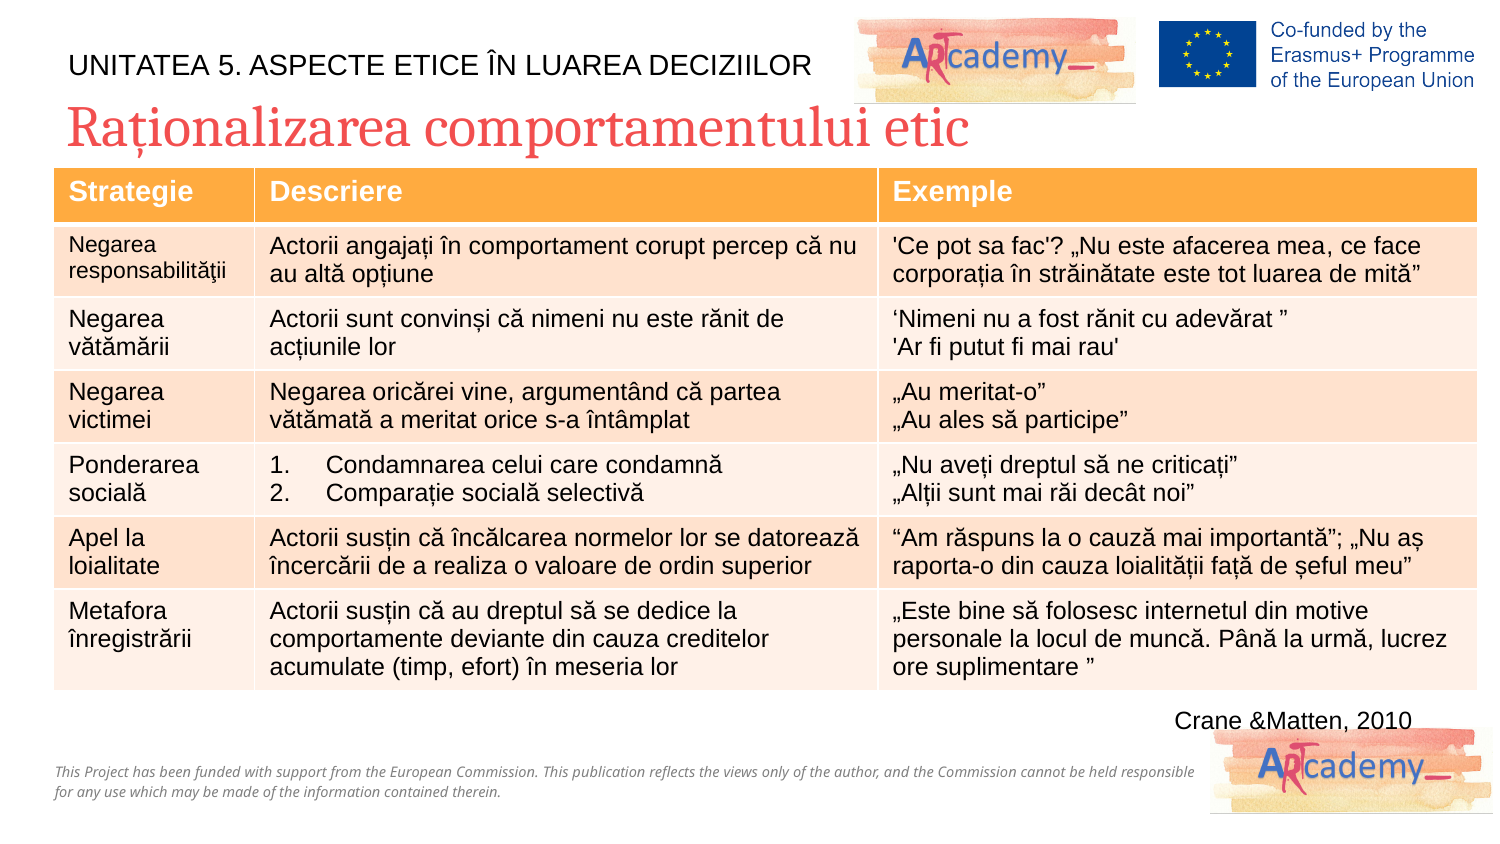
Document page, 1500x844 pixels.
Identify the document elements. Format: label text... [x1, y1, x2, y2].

table_cell Metafora înregistrării [54, 590, 254, 690]
picture [854, 0, 1137, 134]
text_box UNITATEA 5. ASPECTE ETICE ÎN LUAREA DECIZIILOR [53, 39, 849, 89]
text_box This Project has been funded with support from the European Commission. This publication reflects the views only of the author, and the Commission cannot be held responsible for any use which may be made of the information contained therein. [39, 754, 1205, 799]
text_box Crane &Matten, 2010 [1159, 697, 1429, 743]
table_header Exemple [879, 168, 1477, 222]
table_cell Negarea responsabilităţii [54, 227, 254, 296]
table_cell Actorii susțin că au dreptul să se dedice la comportamente deviante din cauza creditelor acumulate (timp, efort) în meseria lor [255, 590, 877, 690]
table_cell Actorii sunt convinși că nimeni nu este rănit de acțiunile lor [255, 298, 877, 369]
table_cell Apel la loialitate [54, 517, 254, 588]
table_cell Condamnarea celui care condamnă Comparație socială selectivă [255, 444, 877, 515]
table_cell „Nu aveți dreptul să ne criticați” „Alții sunt mai răi decât noi” [879, 444, 1477, 515]
table_cell „Este bine să folosesc internetul din motive personale la locul de muncă. Până la urmă, lucrez ore suplimentare ” [879, 590, 1477, 690]
table_header Descriere [255, 168, 877, 222]
table_cell “Am răspuns la o cauză mai importantă”; „Nu aș raporta-o din cauza loialității față de șeful meu” [879, 517, 1477, 588]
table_cell ‘Nimeni nu a fost rănit cu adevărat ” 'Ar fi putut fi mai rau' [879, 298, 1477, 369]
table_cell Negarea oricărei vine, argumentând că partea vătămată a meritat orice s-a întâmplat [255, 371, 877, 442]
table_cell Actorii susțin că încălcarea normelor lor se datorează încercării de a realiza o valoare de ordin superior [255, 517, 877, 588]
picture [1210, 709, 1493, 844]
table_cell Negarea victimei [54, 371, 254, 442]
table_cell Ponderarea socială [54, 444, 254, 515]
table_cell Negarea vătămării [54, 298, 254, 369]
table_cell Actorii angajați în comportament corupt percep că nu au altă opțiune [255, 227, 877, 296]
table_header Strategie [54, 168, 254, 222]
picture [1158, 21, 1474, 91]
table_cell 'Ce pot sa fac'? „Nu este afacerea mea, ce face corporația în străinătate este tot luarea de mită” [879, 227, 1477, 296]
table_cell „Au meritat-o” „Au ales să participe” [879, 371, 1477, 442]
title Raționalizarea comportamentului etic [51, 72, 1449, 167]
